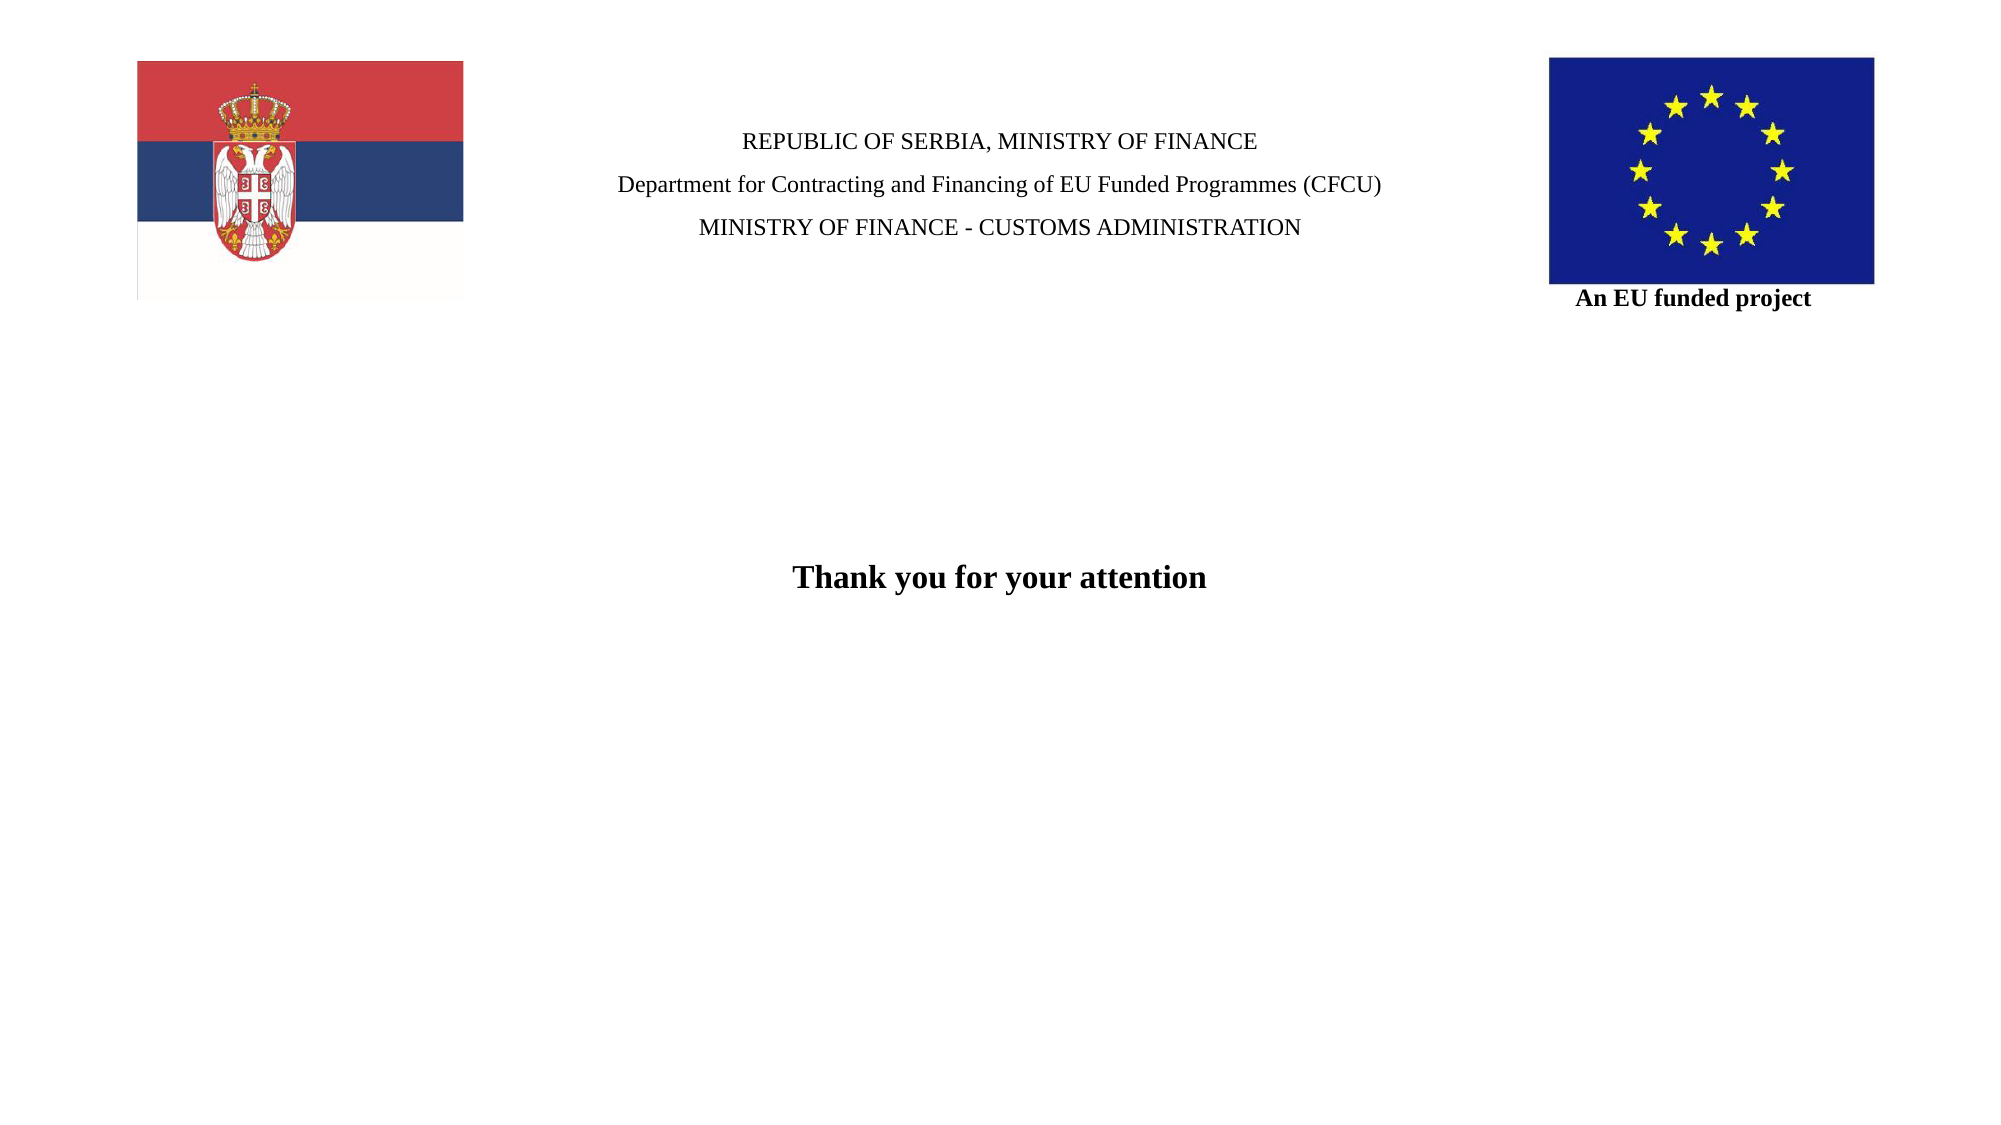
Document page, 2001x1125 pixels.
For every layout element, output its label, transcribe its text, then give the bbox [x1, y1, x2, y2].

picture [137, 61, 464, 300]
picture [1542, 51, 1879, 289]
title REPUBLIC OF SERBIA, MINISTRY OF FINANCE Department for Contracting and Financing of EU Funded Programmes (CFCU) MINISTRY OF FINANCE - CUSTOMS ADMINISTRATION [137, 59, 1542, 277]
list An EU funded project Thank you for your attention [137, 277, 1863, 1014]
